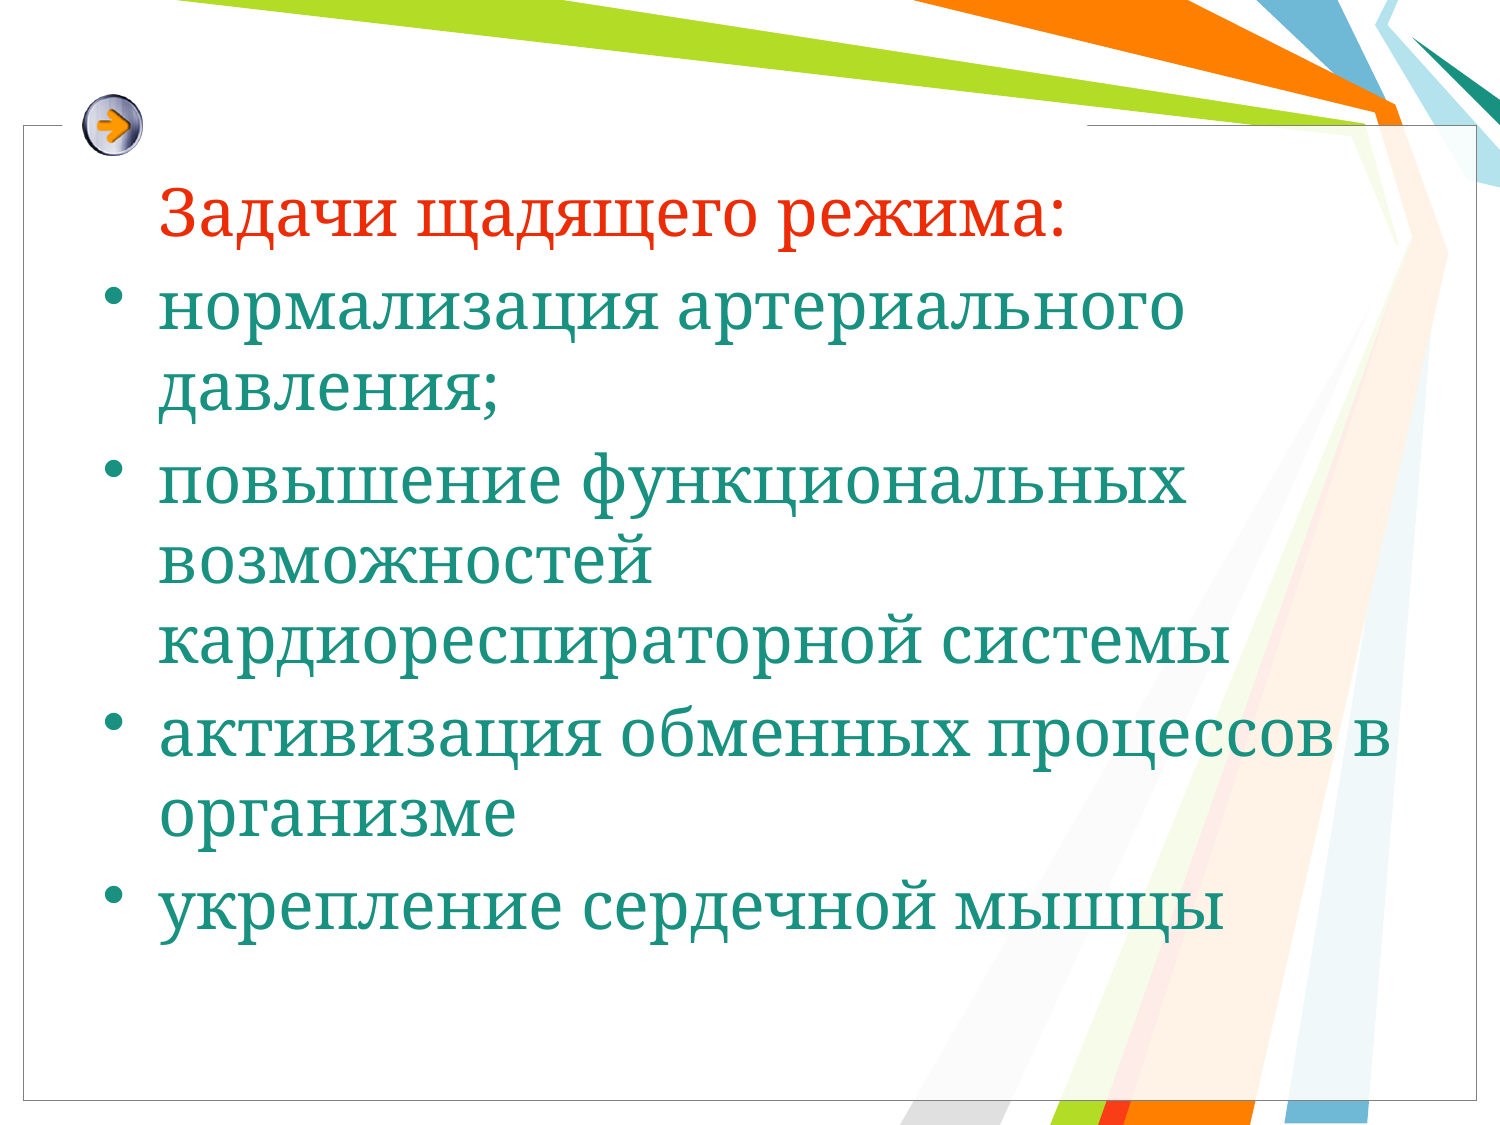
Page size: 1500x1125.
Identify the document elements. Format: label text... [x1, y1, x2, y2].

list Задачи щадящего режима: нормализация артериального давления; повышение функциональных возможностей кардиореспираторной системы активизация обменных процессов в организме укрепление сердечной мышцы [87, 162, 1438, 988]
picture [82, 94, 143, 156]
